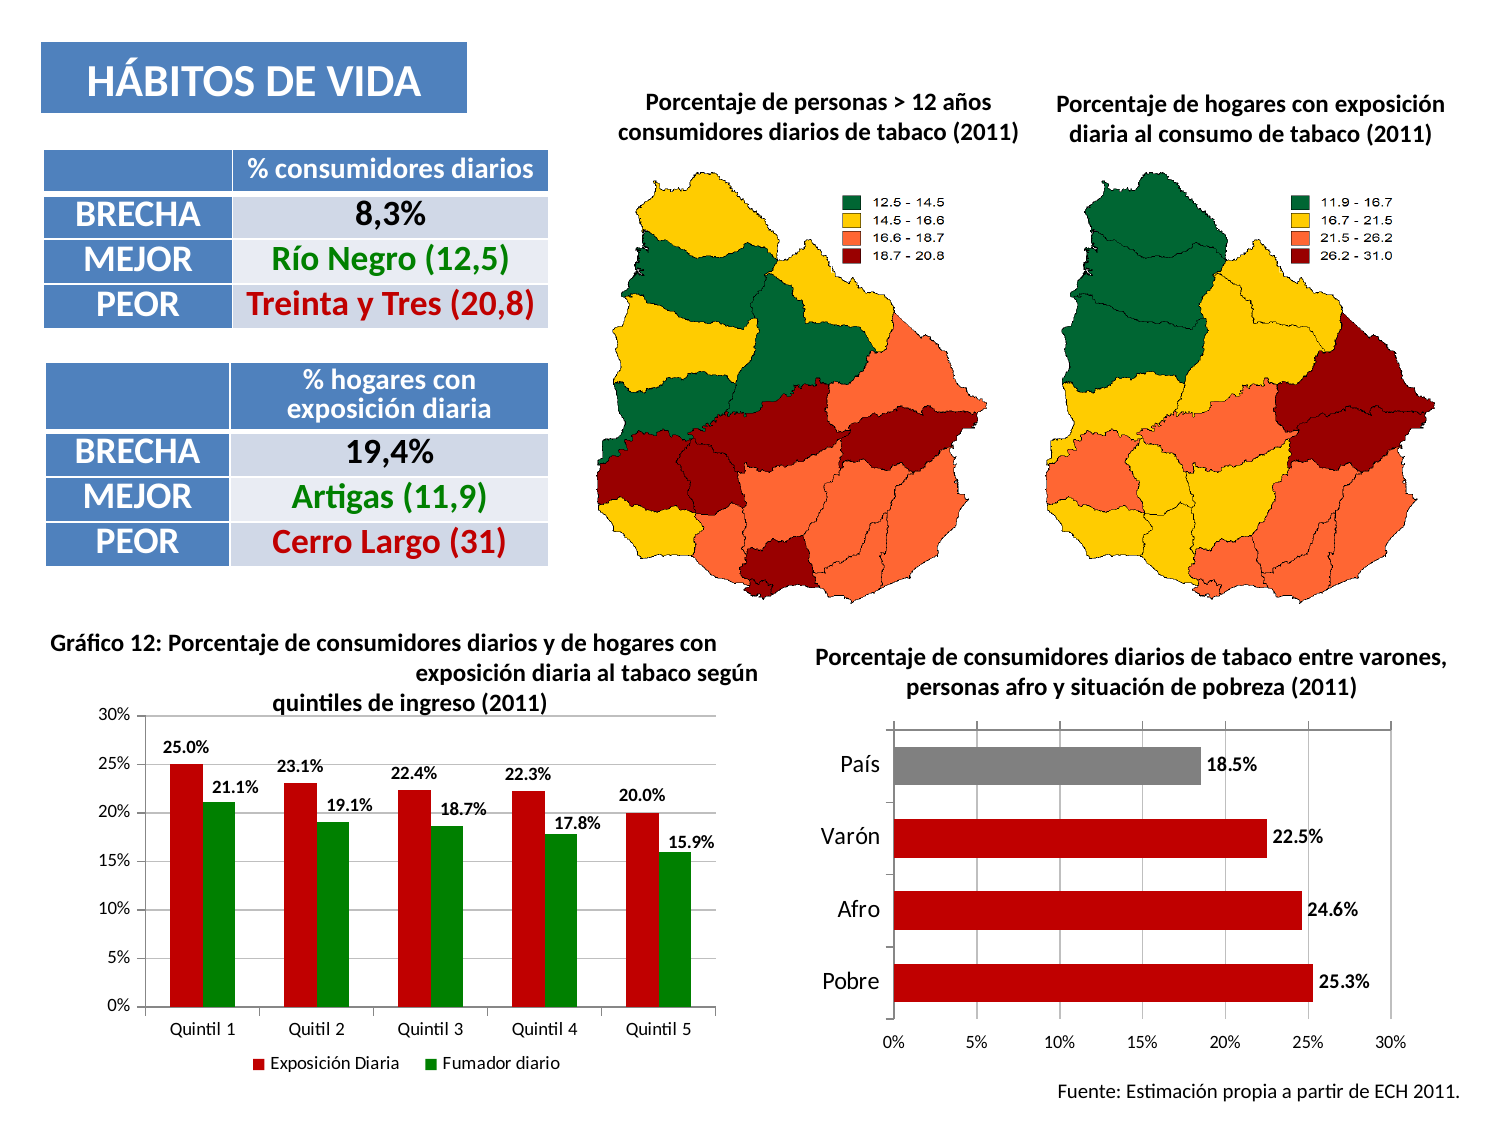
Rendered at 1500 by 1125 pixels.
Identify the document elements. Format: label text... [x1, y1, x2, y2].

text_box Porcentaje de personas > 12 años consumidores diarios de tabaco (2011) [594, 78, 1044, 153]
text_box Porcentaje de consumidores diarios de tabaco entre varones, personas afro y situación de pobreza (2011) [787, 633, 1478, 708]
text_box HÁBITOS DE VIDA [41, 42, 467, 113]
table_cell PEOR [44, 285, 232, 328]
text_box Fuente: Estimación propia a partir de ECH 2011. [725, 1070, 1476, 1111]
table_header [46, 363, 229, 429]
table_cell Río Negro (12,5) [233, 240, 548, 283]
text_box Porcentaje de hogares con exposición diaria al consumo de tabaco (2011) [1026, 79, 1476, 155]
text_box Gráfico 12: Porcentaje de consumidores diarios y de hogares con exposición diaria al tabaco según quintiles de ingreso (2011) [35, 618, 786, 724]
table_cell Artigas (11,9) [231, 478, 548, 521]
table_cell PEOR [46, 523, 229, 566]
table_header [44, 150, 232, 191]
picture [596, 172, 987, 604]
table_header % hogares con exposición diaria [231, 363, 548, 429]
table_cell BRECHA [44, 197, 232, 238]
table_cell 8,3% [233, 197, 548, 238]
table_cell Cerro Largo (31) [231, 523, 548, 566]
table_header % consumidores diarios [233, 150, 548, 191]
table_cell BRECHA [46, 434, 229, 476]
table_cell MEJOR [46, 478, 229, 521]
chart [82, 692, 739, 1083]
picture [1045, 172, 1436, 604]
table_cell MEJOR [44, 240, 232, 283]
table_cell 19,4% [231, 434, 548, 476]
table_cell Treinta y Tres (20,8) [233, 285, 548, 328]
chart [820, 708, 1412, 1064]
